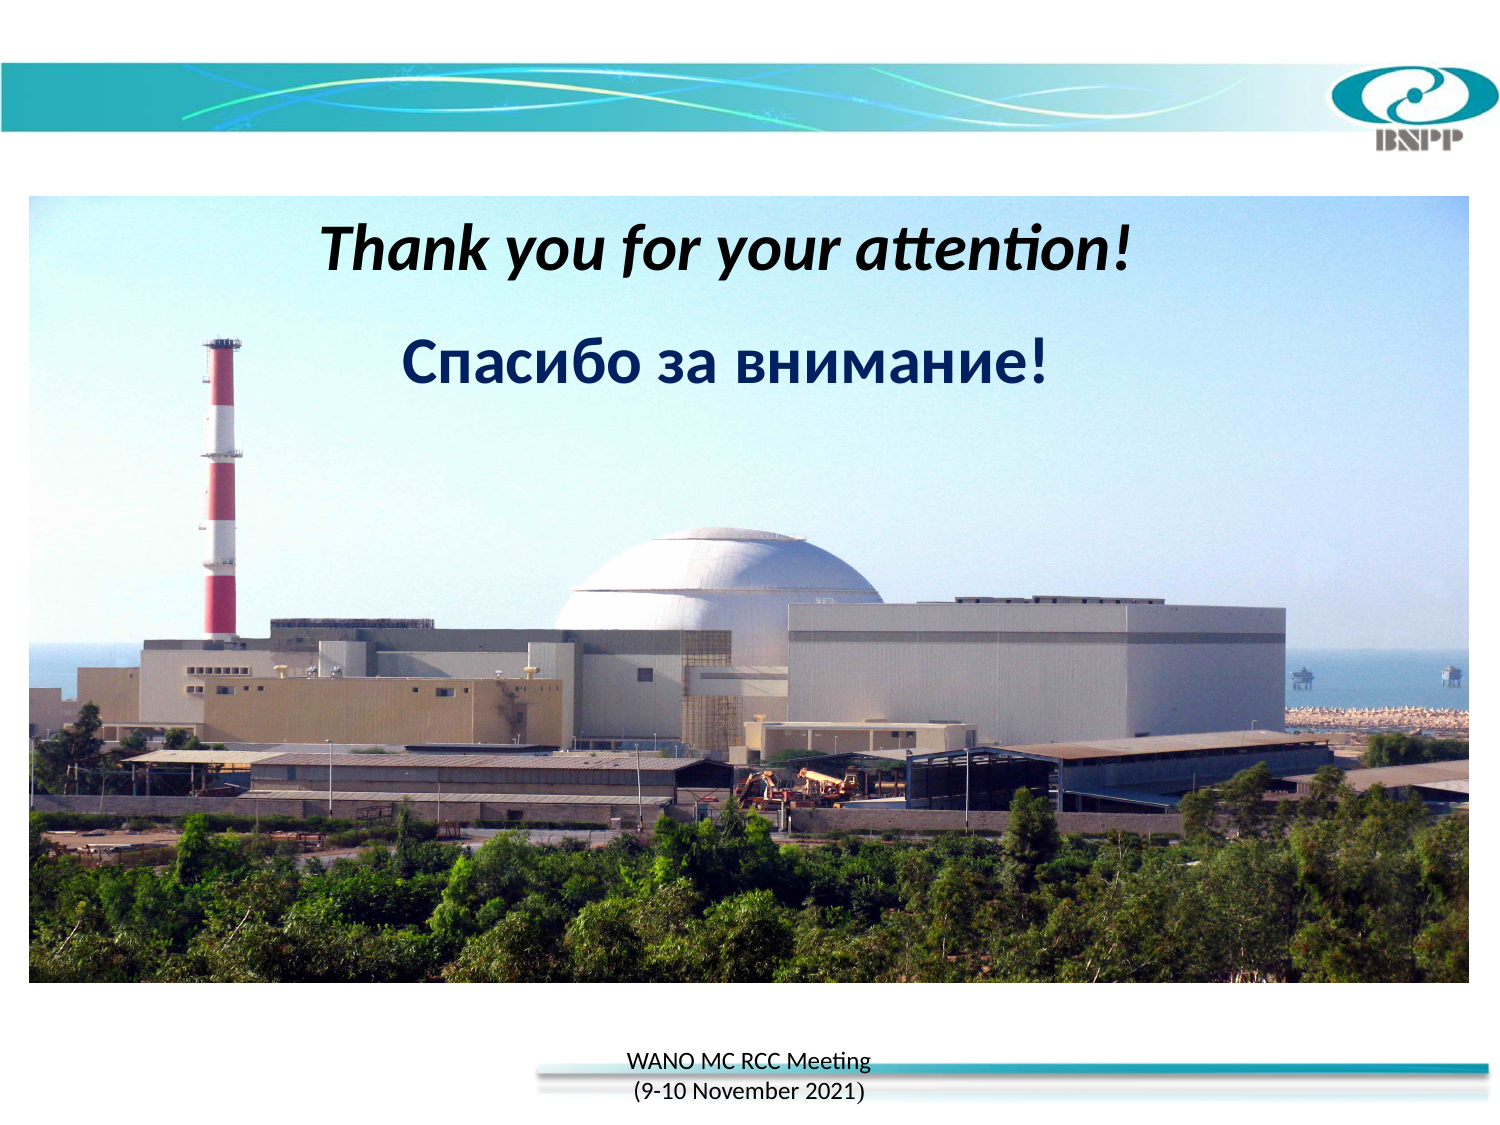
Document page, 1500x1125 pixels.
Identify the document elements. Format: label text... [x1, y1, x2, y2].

picture [0, 0, 1500, 1125]
text_box WANO MC RCC Meeting (9-10 November 2021) [511, 1024, 987, 1125]
